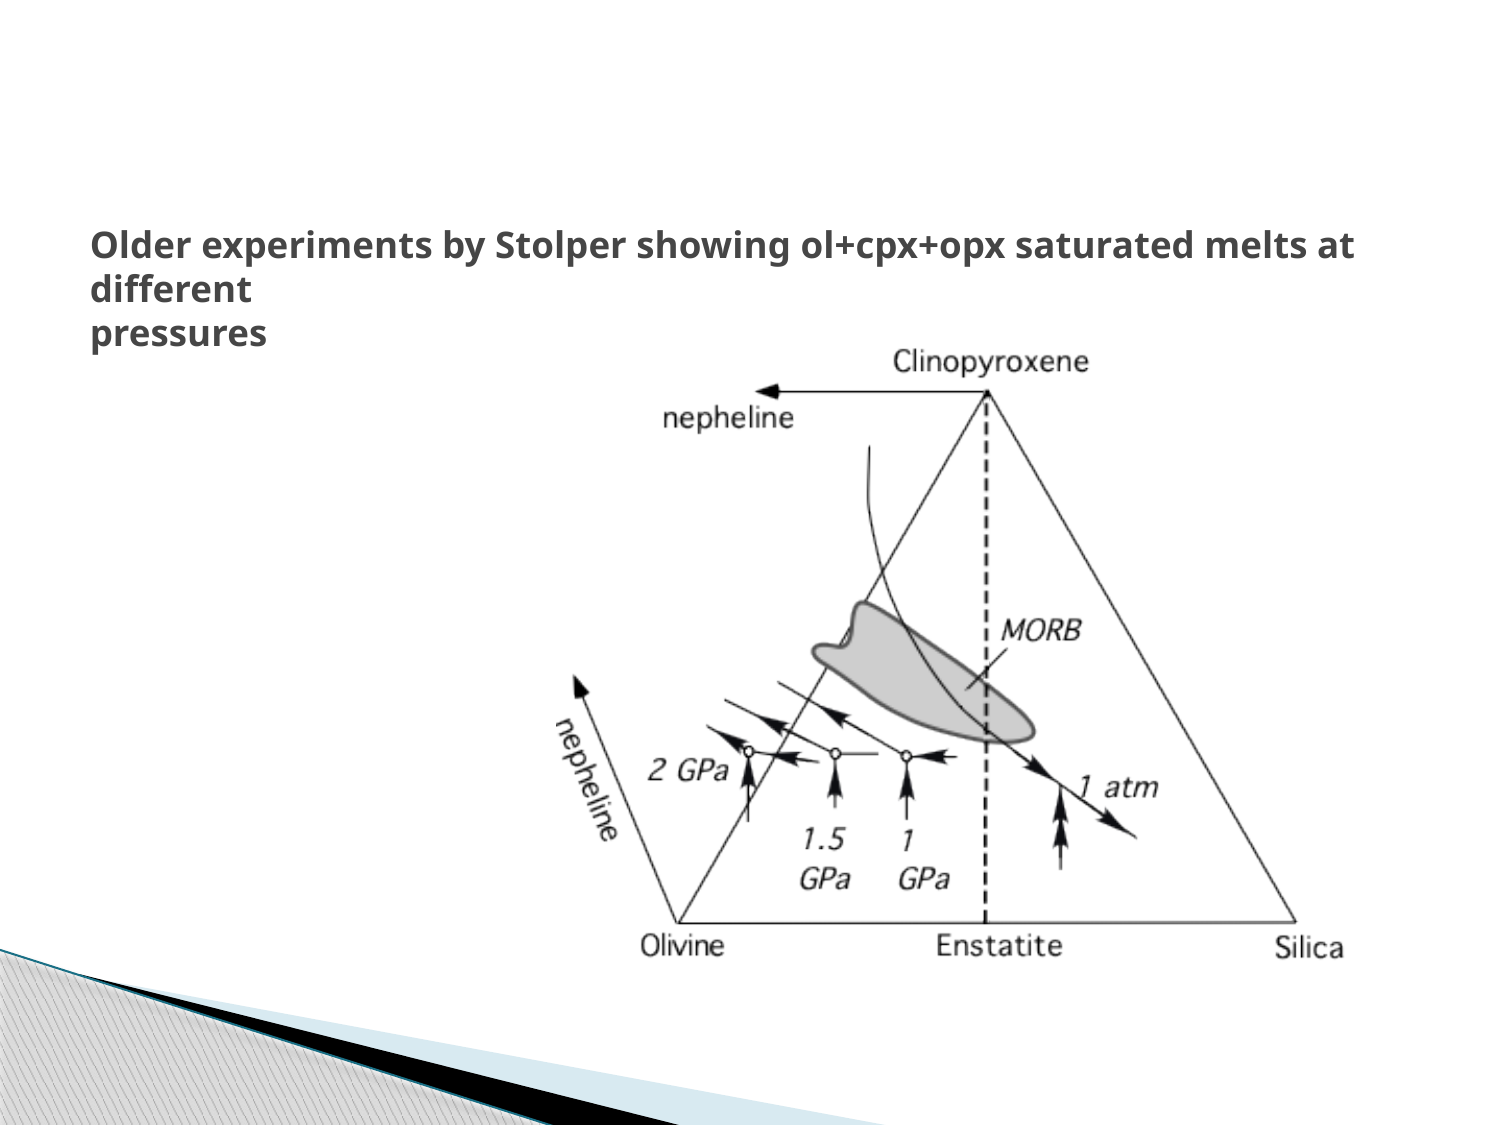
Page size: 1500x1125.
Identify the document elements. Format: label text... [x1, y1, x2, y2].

picture [556, 343, 1349, 970]
title Older experiments by Stolper showing ol+cpx+opx saturated melts at different pressures [75, 193, 1425, 382]
